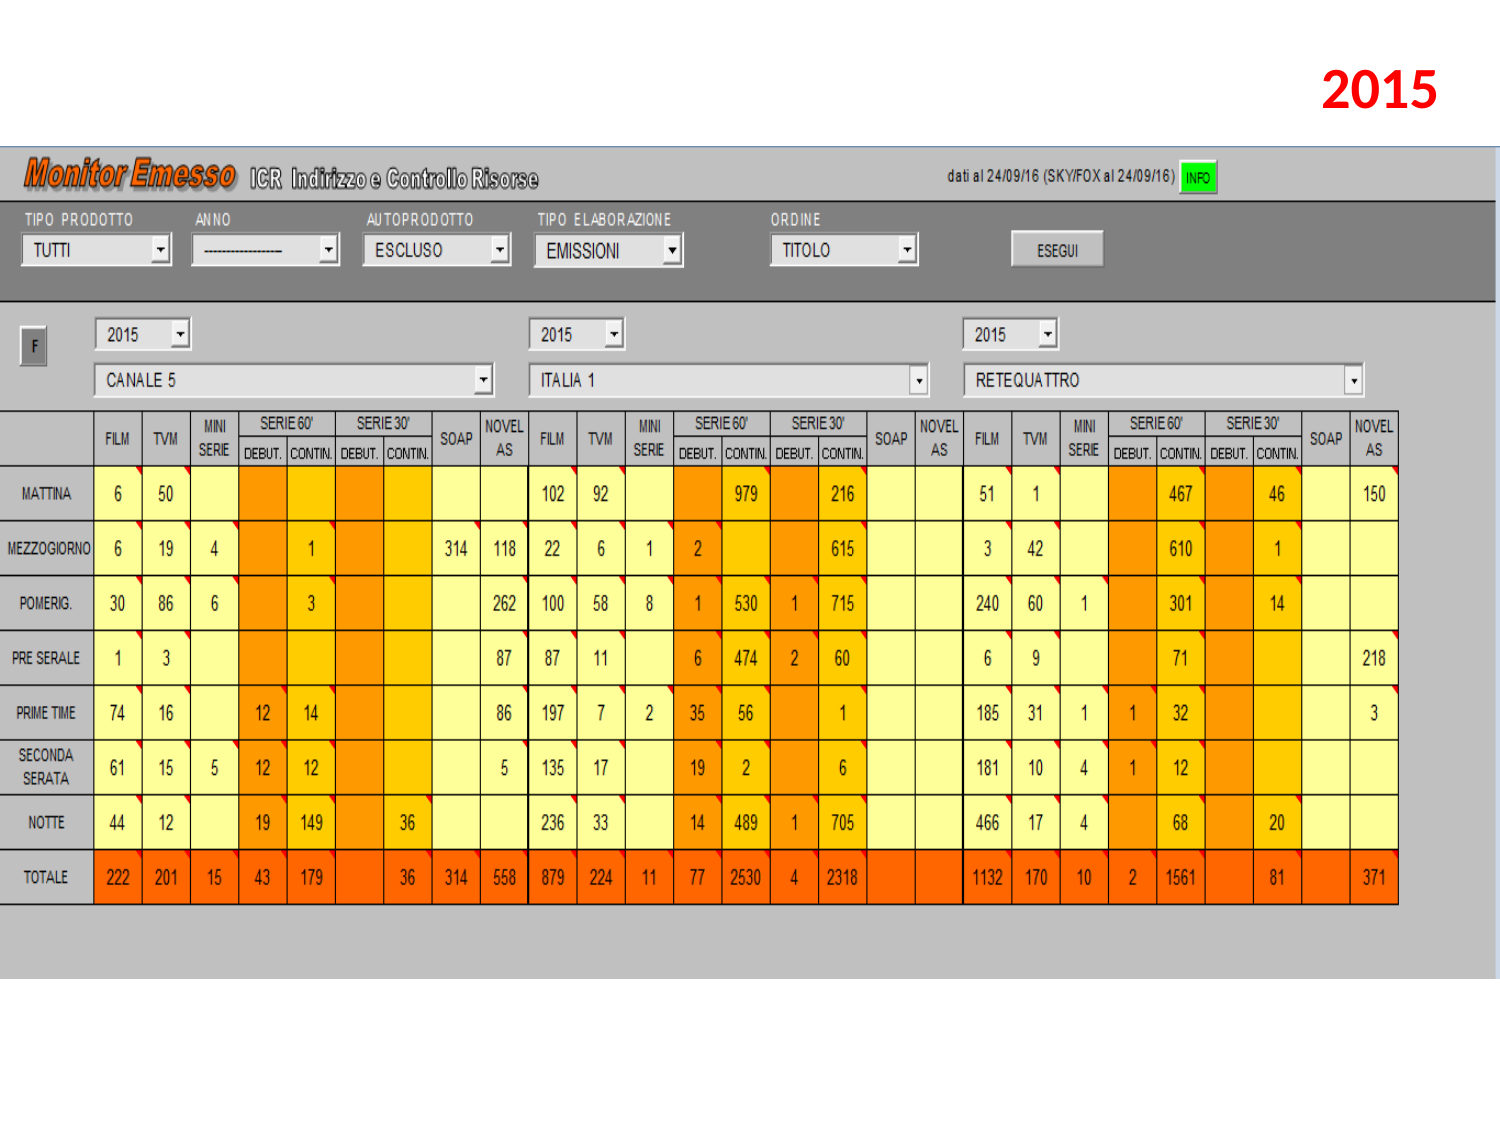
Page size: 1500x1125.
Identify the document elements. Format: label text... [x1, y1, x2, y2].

picture [0, 146, 1500, 979]
text_box 2015 [1306, 42, 1454, 128]
